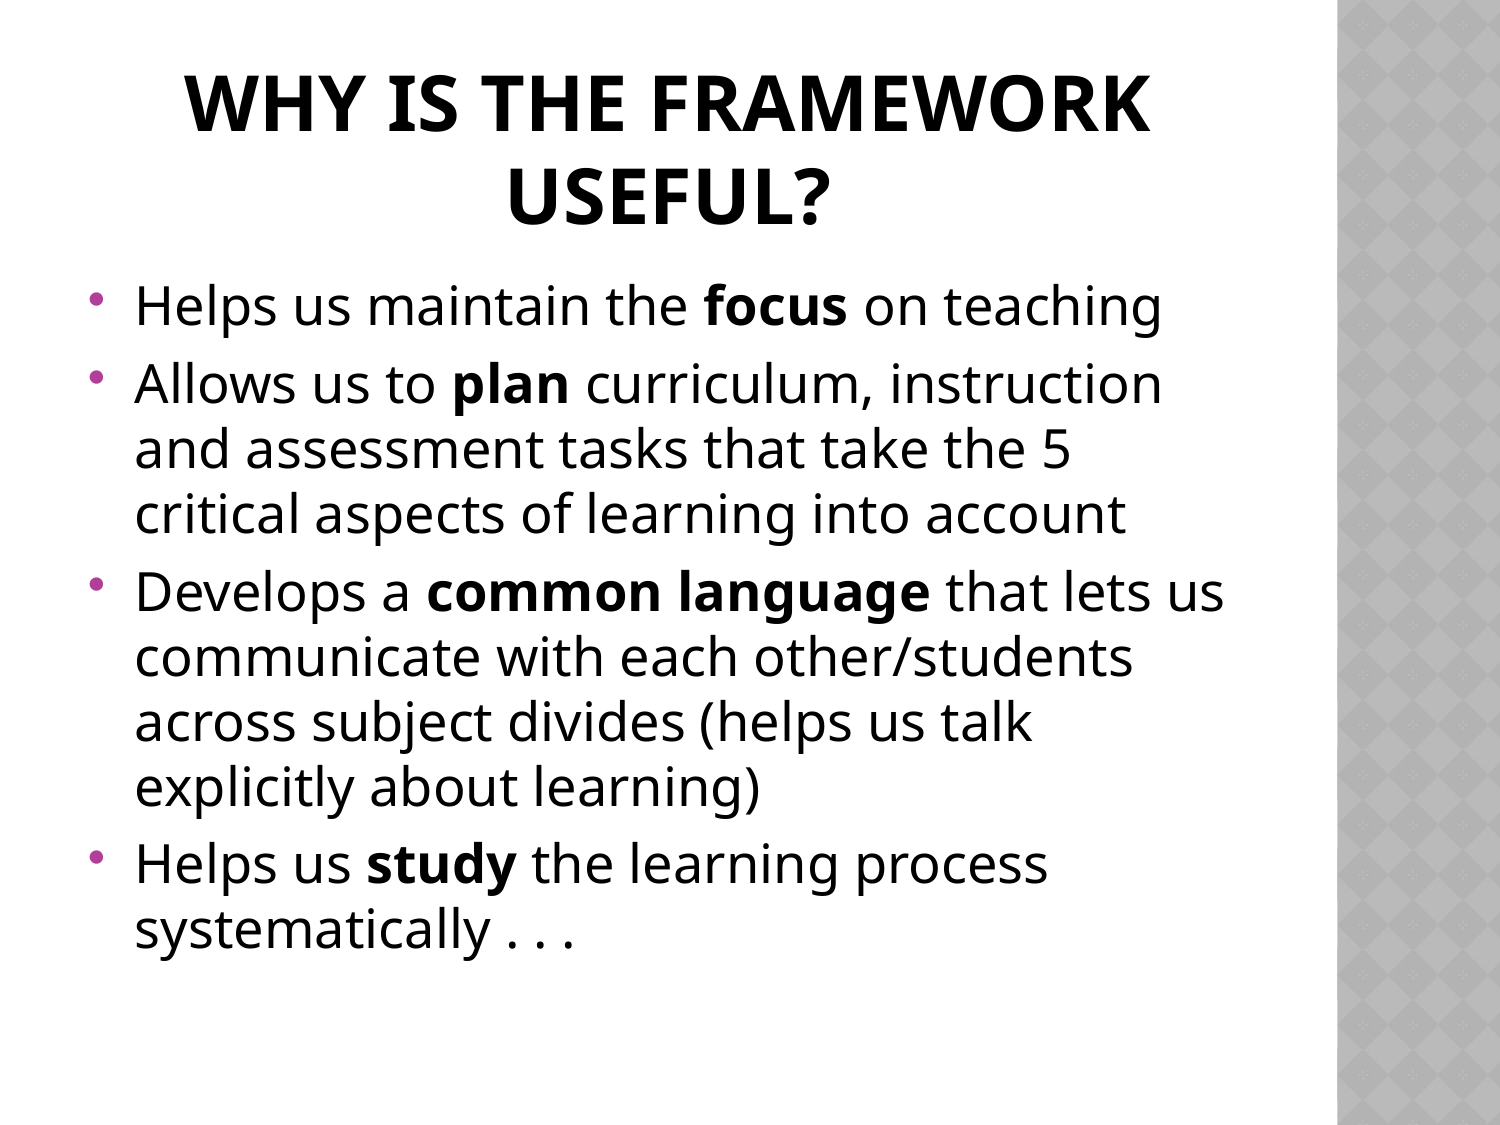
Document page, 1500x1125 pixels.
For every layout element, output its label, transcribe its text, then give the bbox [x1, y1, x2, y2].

title Why is the Framework Useful? [75, 52, 1263, 240]
list Helps us maintain the focus on teaching Allows us to plan curriculum, instruction and assessment tasks that take the 5 critical aspects of learning into account Develops a common language that lets us communicate with each other/students across subject divides (helps us talk explicitly about learning) Helps us study the learning process systematically . . . [75, 264, 1263, 1059]
